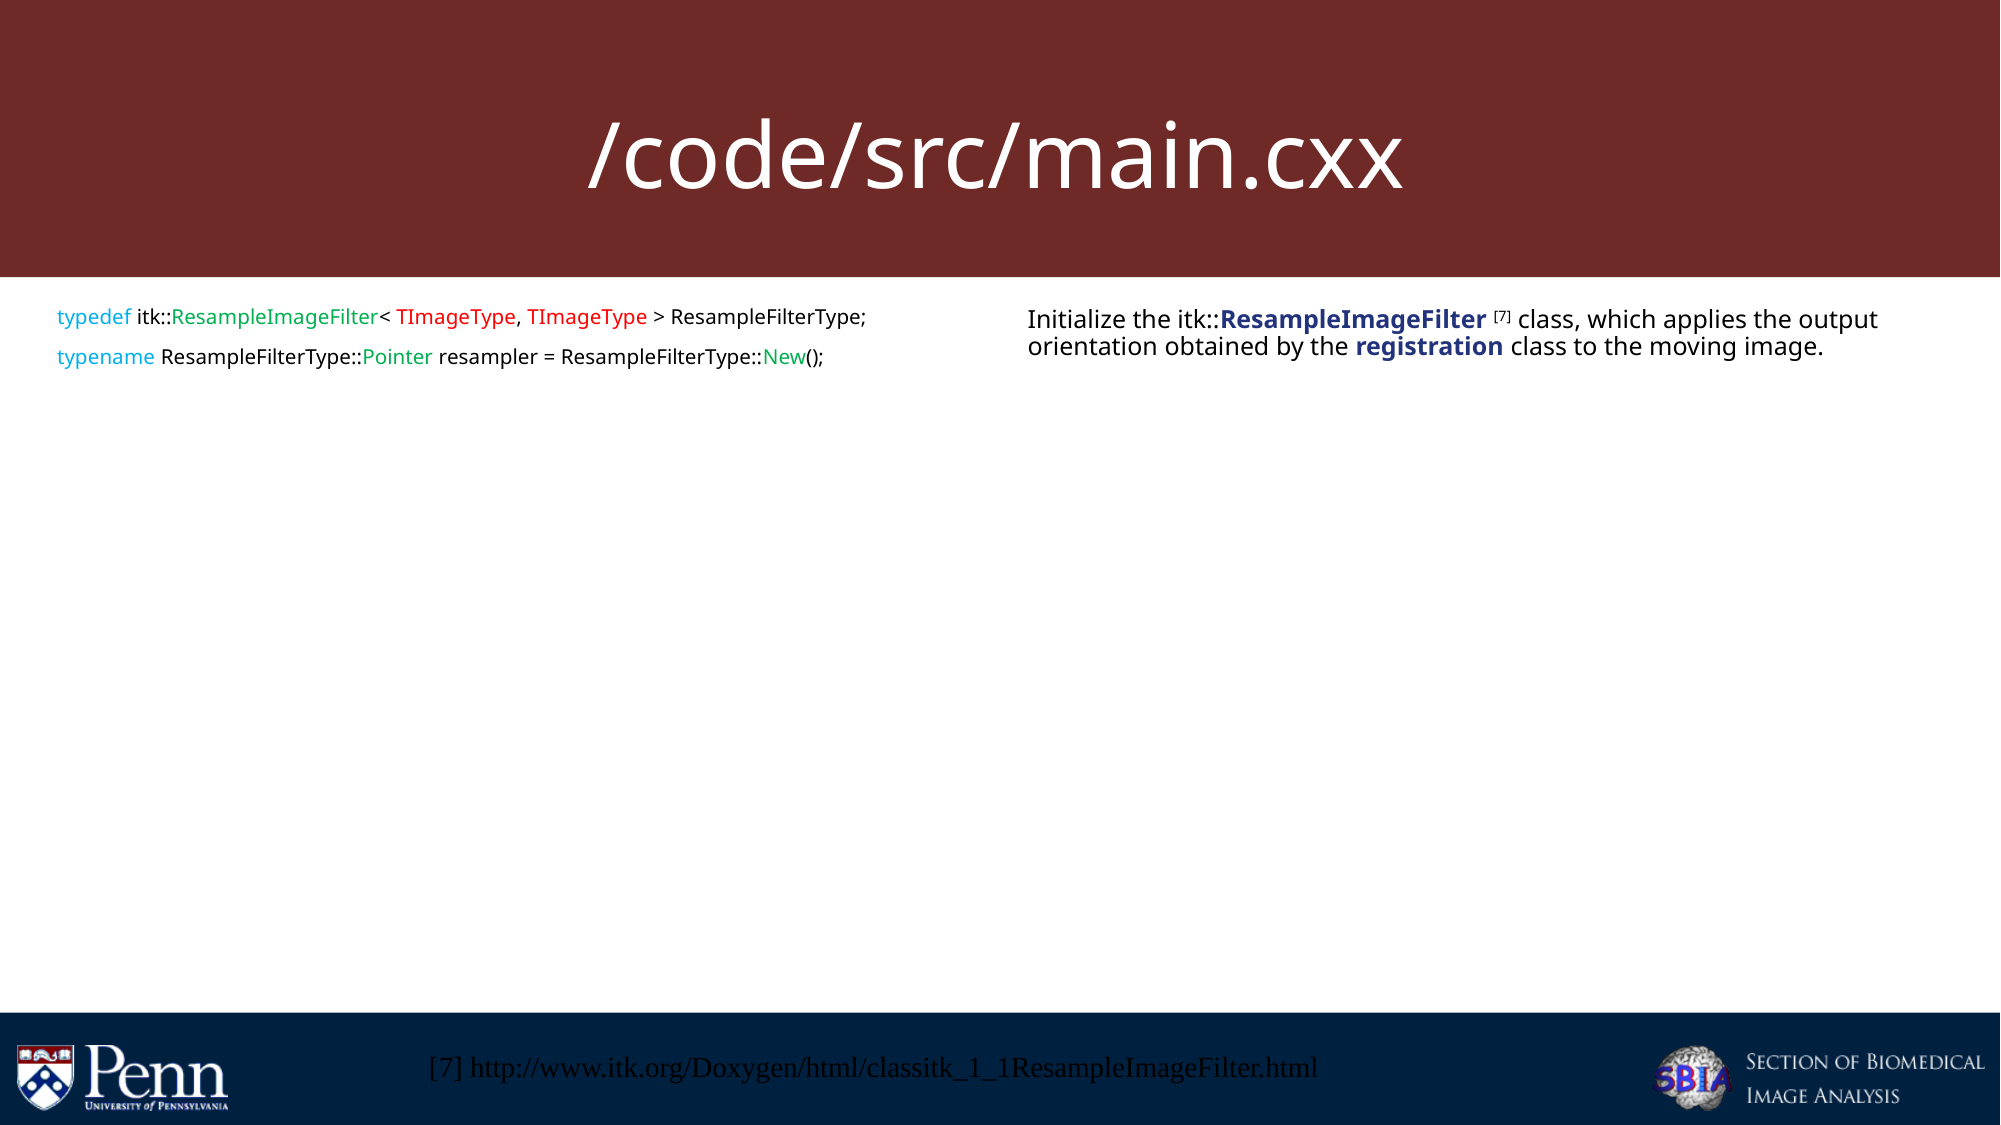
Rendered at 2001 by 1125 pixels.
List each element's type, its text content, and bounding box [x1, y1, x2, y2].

title /code/src/main.cxx [42, 43, 1952, 275]
list Initialize the itk::ResampleImageFilter [7] class, which applies the output orientation obtained by the registration class to the moving image. [1012, 299, 1952, 1014]
footer [7] http://www.itk.org/Doxygen/html/classitk_1_1ResampleImageFilter.html [262, 1035, 1485, 1096]
picture [17, 1045, 228, 1111]
list typedef itk::ResampleImageFilter< TImageType, TImageType > ResampleFilterType; typename ResampleFilterType::Pointer resampler = ResampleFilterType::New(); resampler->SetInput( movingImage ); resampler->SetTransform( registration->GetOutput()->Get() ); resampler->SetSize( movingImage->GetLargestPossibleRegion().GetSize() ); resampler->SetOutputOrigin( movingImage->GetOrigin() ); resampler->SetOutputSpacing( movingImage->GetSpacing()); resampler->SetOutputDirection( movingImage->GetDirection() ); resampler->SetDefaultPixelValue( 0 ); resampler->SetInterpolator( interpolator ); resampler->Update(); typedef itk::ImageFileWriter< TImageType > WriterType; typename WriterType::Pointer writer = WriterType::New(); writer->SetFileName( outputFileName ); writer->SetInput( resampler->GetOutput() ); writer->Update(); [42, 299, 988, 1014]
picture [1652, 1044, 1985, 1112]
